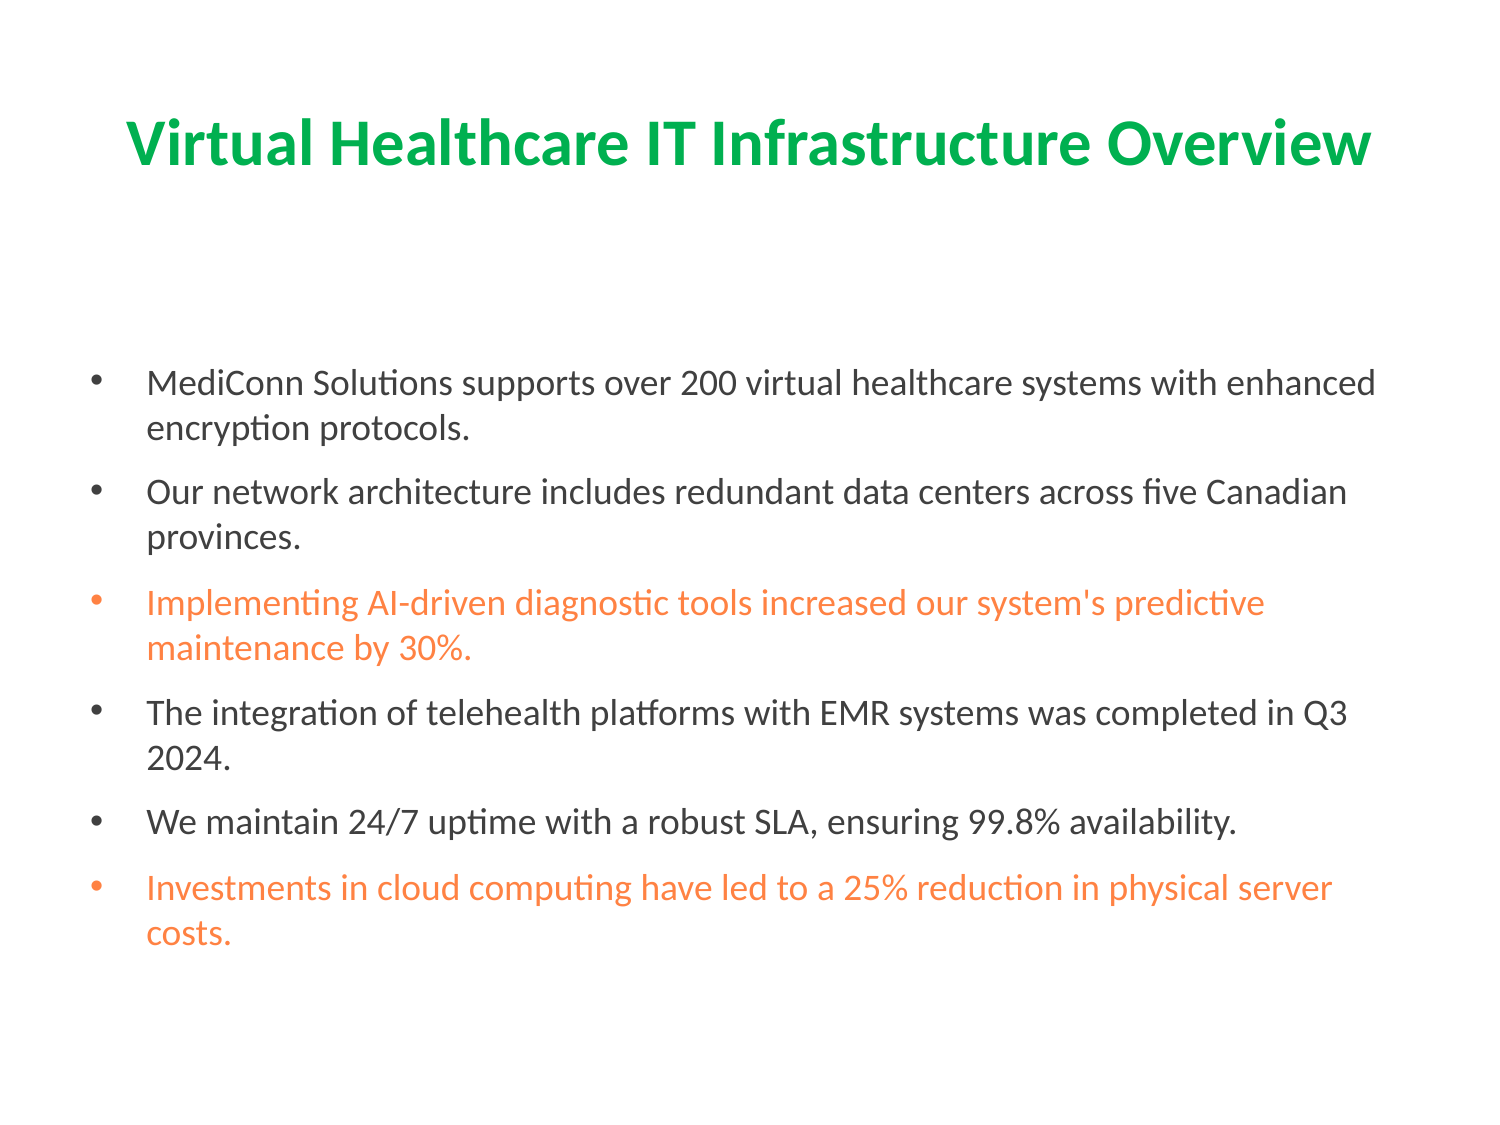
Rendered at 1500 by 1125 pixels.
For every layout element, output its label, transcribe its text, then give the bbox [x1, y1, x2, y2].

title Virtual Healthcare IT Infrastructure Overview [75, 45, 1425, 233]
list MediConn Solutions supports over 200 virtual healthcare systems with enhanced encryption protocols. Our network architecture includes redundant data centers across five Canadian provinces. Implementing AI-driven diagnostic tools increased our system's predictive maintenance by 30%. The integration of telehealth platforms with EMR systems was completed in Q3 2024. We maintain 24/7 uptime with a robust SLA, ensuring 99.8% availability. Investments in cloud computing have led to a 25% reduction in physical server costs. [75, 262, 1425, 1005]
